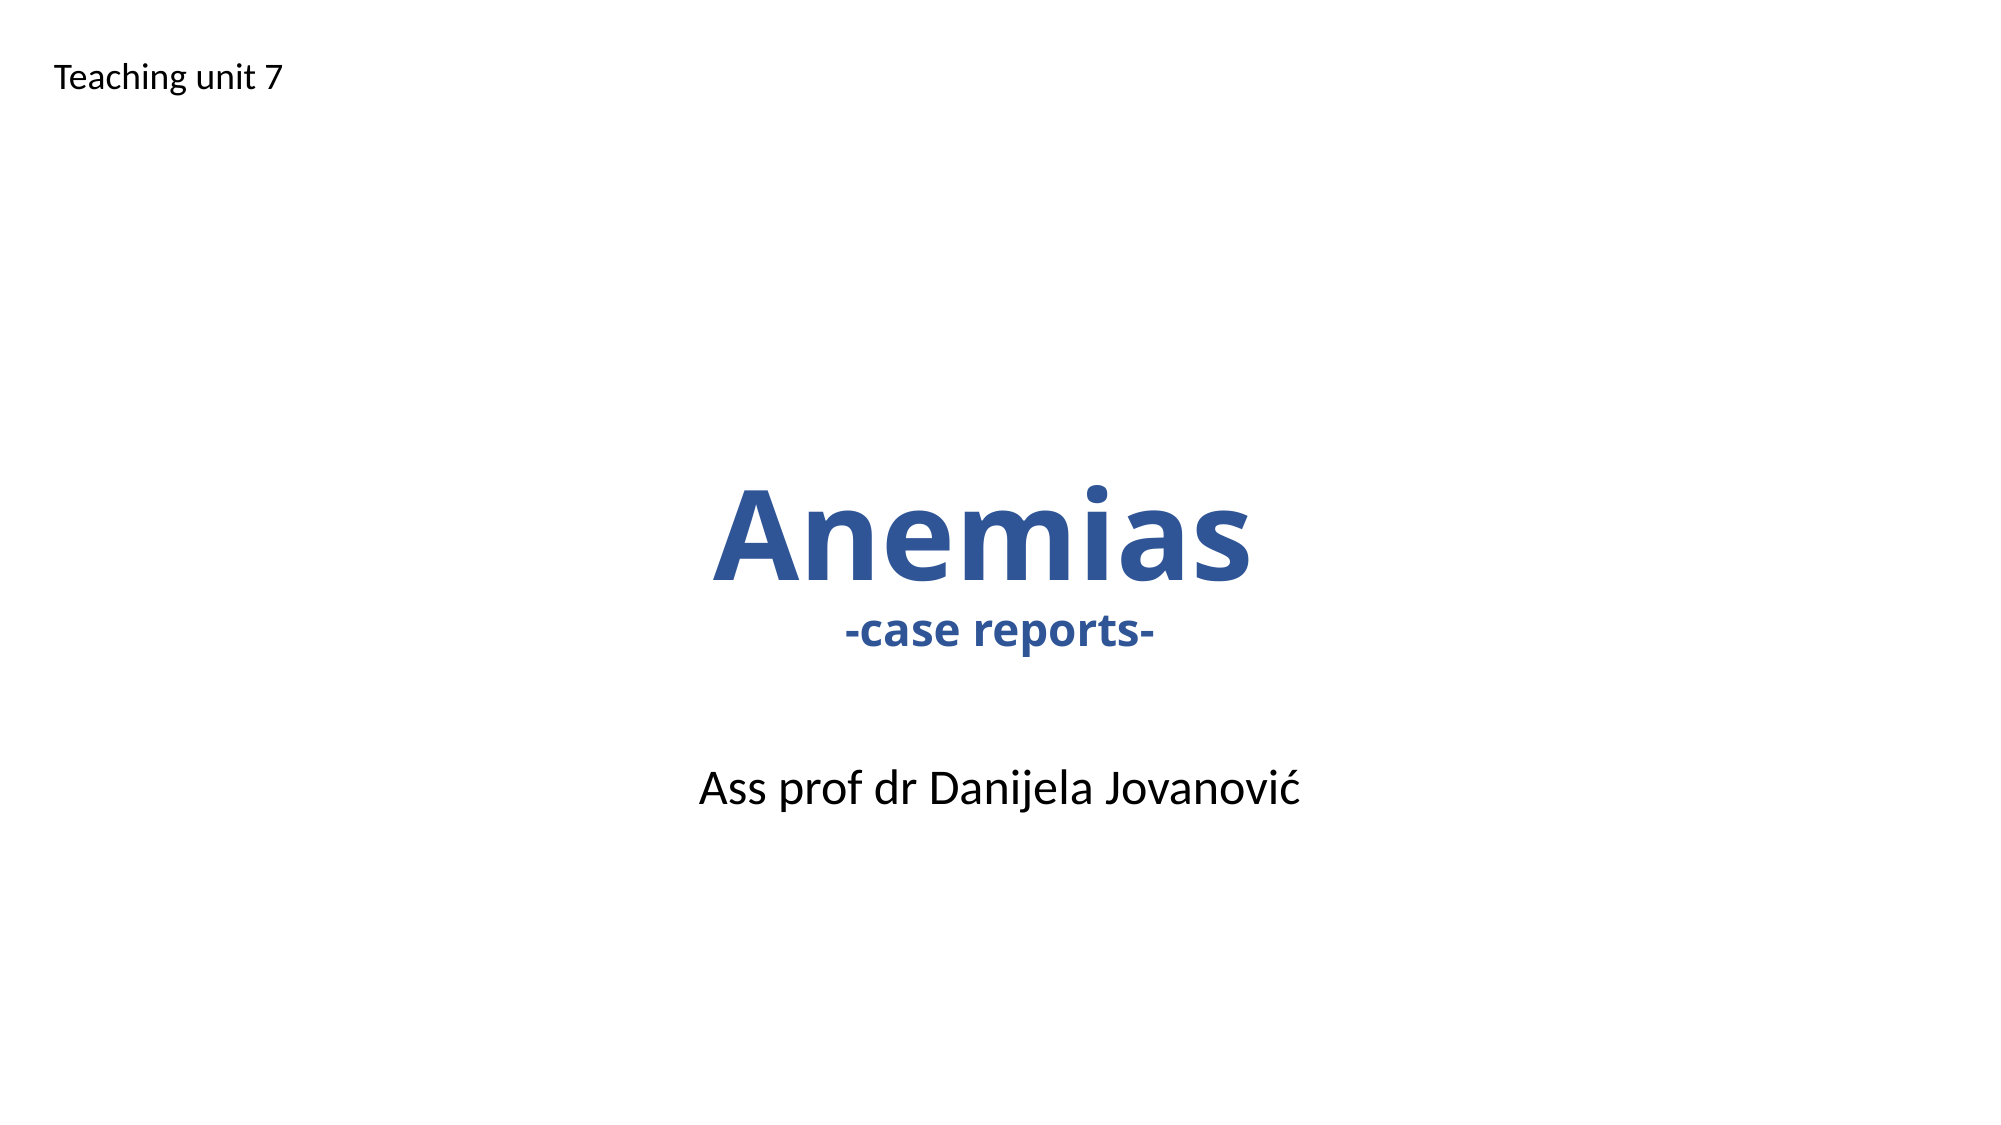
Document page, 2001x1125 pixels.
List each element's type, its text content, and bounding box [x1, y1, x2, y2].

text_box Teaching unit 7 [39, 44, 299, 104]
title Anemias -case reports- [249, 272, 1750, 665]
subtitle Ass prof dr Danijela Jovanović [249, 753, 1750, 863]
